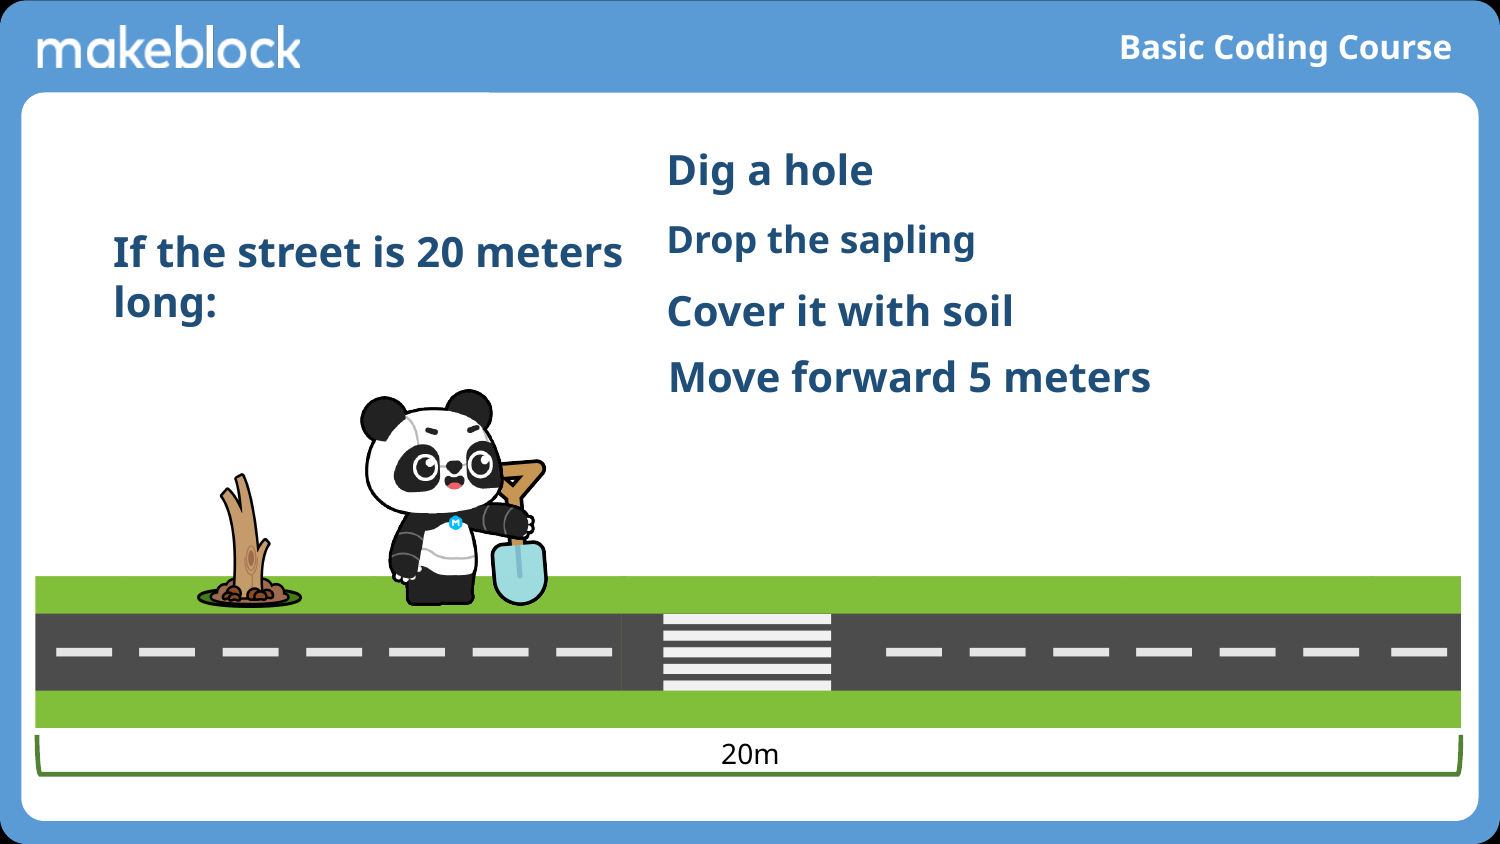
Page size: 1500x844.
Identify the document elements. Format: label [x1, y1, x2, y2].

text_box [0, 0, 1500, 844]
text_box [360, 389, 548, 606]
picture [196, 473, 302, 608]
text_box [35, 576, 1461, 728]
